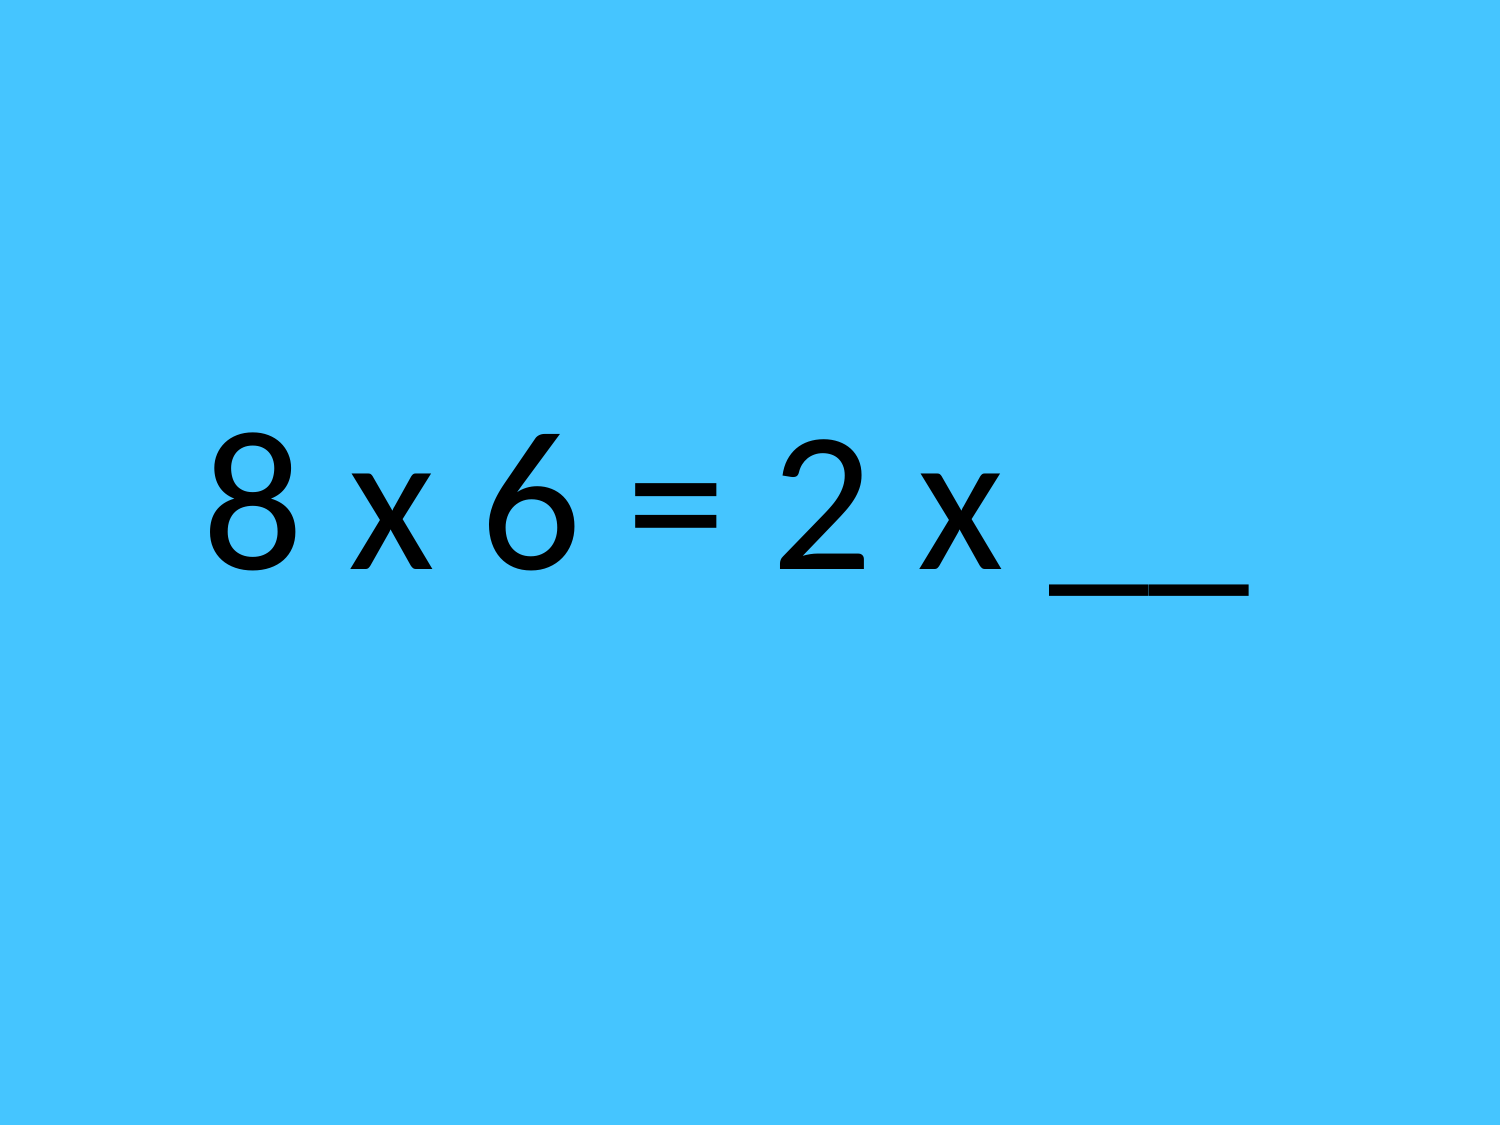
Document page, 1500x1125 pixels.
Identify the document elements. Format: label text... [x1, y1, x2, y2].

text_box 8 x 6 = 2 x __ [187, 362, 1288, 618]
